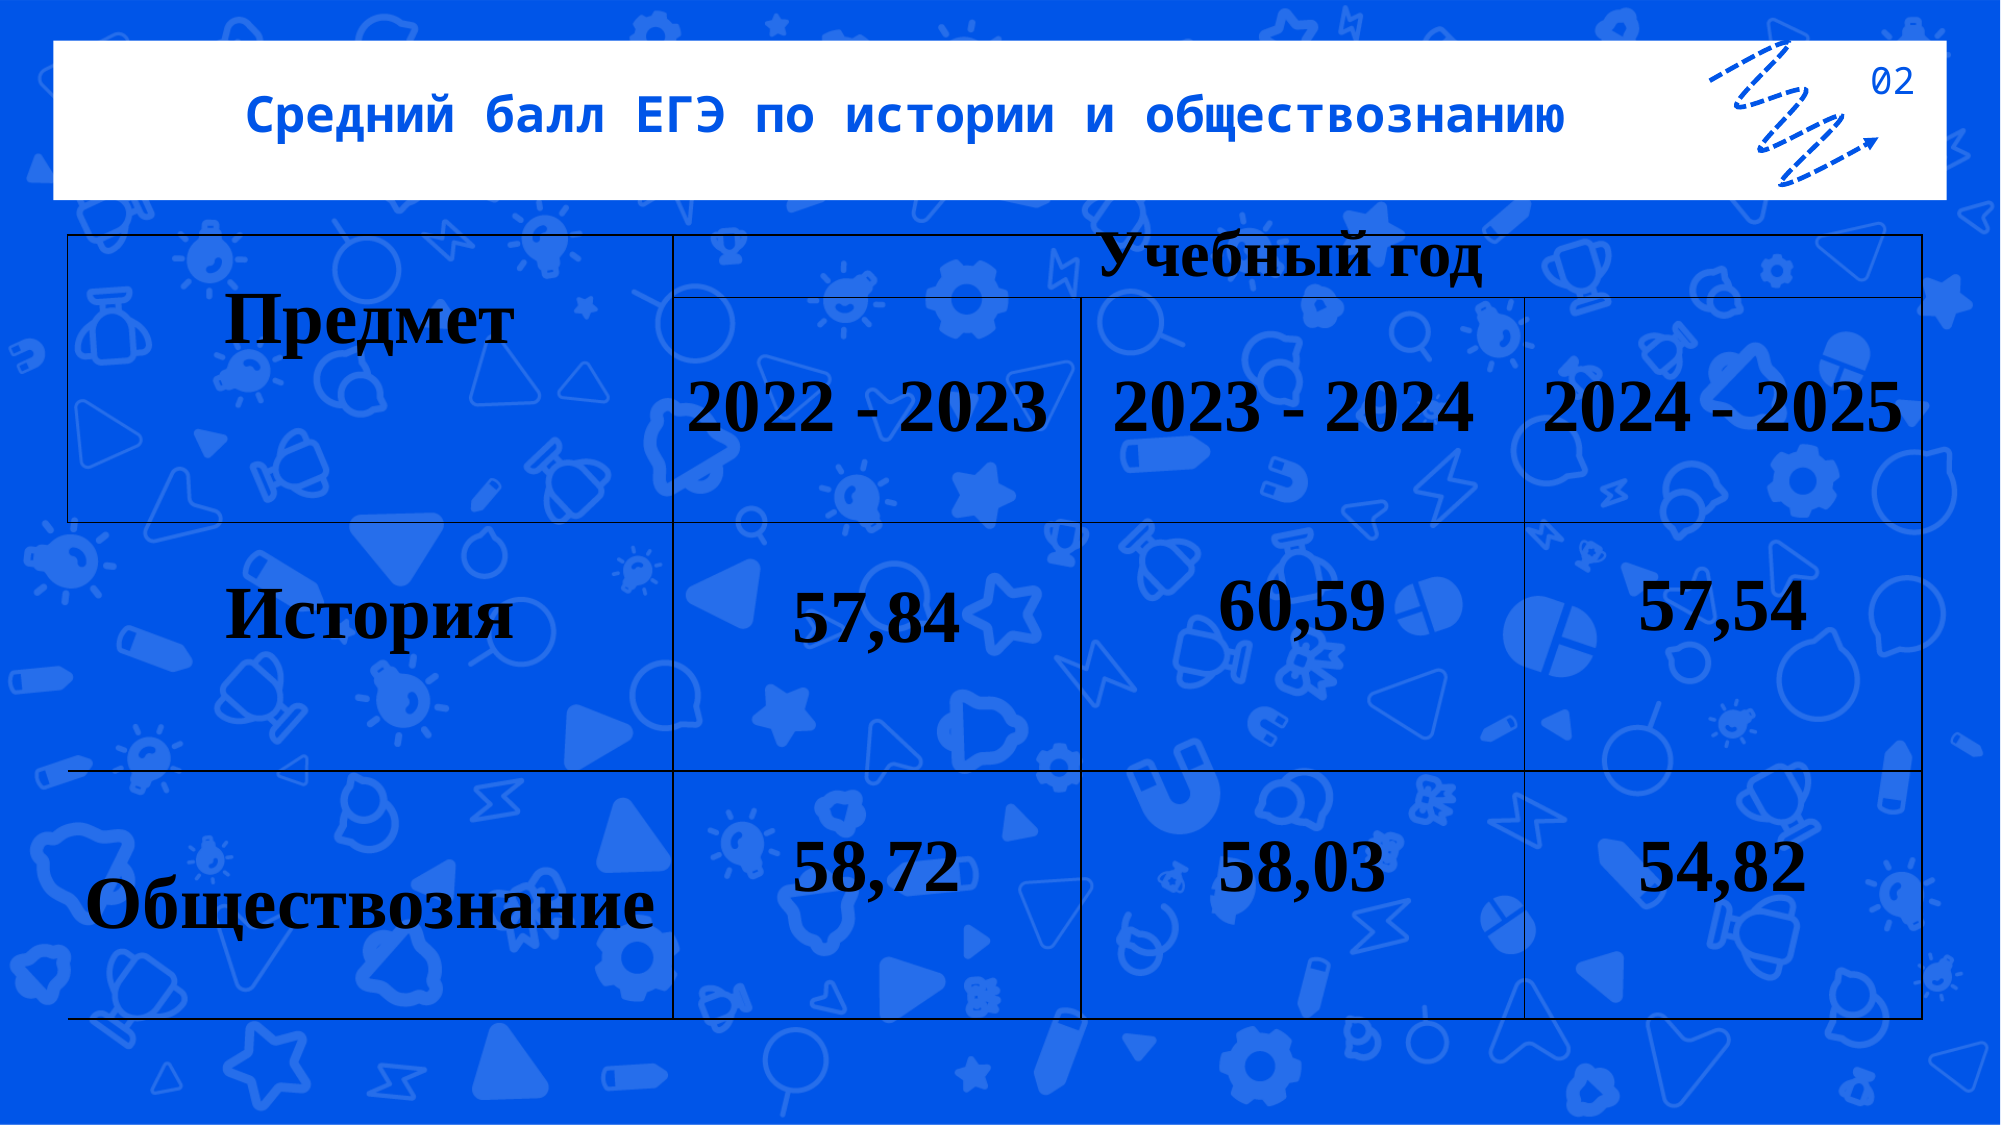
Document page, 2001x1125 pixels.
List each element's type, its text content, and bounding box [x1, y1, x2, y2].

table_header Учебный год [674, 236, 1921, 297]
table_cell Обществознание [68, 772, 672, 1018]
table_cell 58,03 [1082, 772, 1524, 1018]
table_cell 57,54 [1525, 523, 1921, 770]
table_cell 57,84 [674, 523, 1080, 770]
table_cell 54,82 [1525, 772, 1921, 1018]
table_cell 58,72 [674, 772, 1080, 1018]
table_header Предмет [68, 236, 672, 522]
picture [0, 0, 2001, 1125]
table_cell 2022 - 2023 [674, 298, 1080, 522]
table_cell 2024 - 2025 [1525, 298, 1921, 522]
table_cell История [68, 523, 672, 770]
table_cell 60,59 [1082, 523, 1524, 770]
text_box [52, 37, 1948, 201]
table_cell 2023 - 2024 [1082, 298, 1524, 522]
